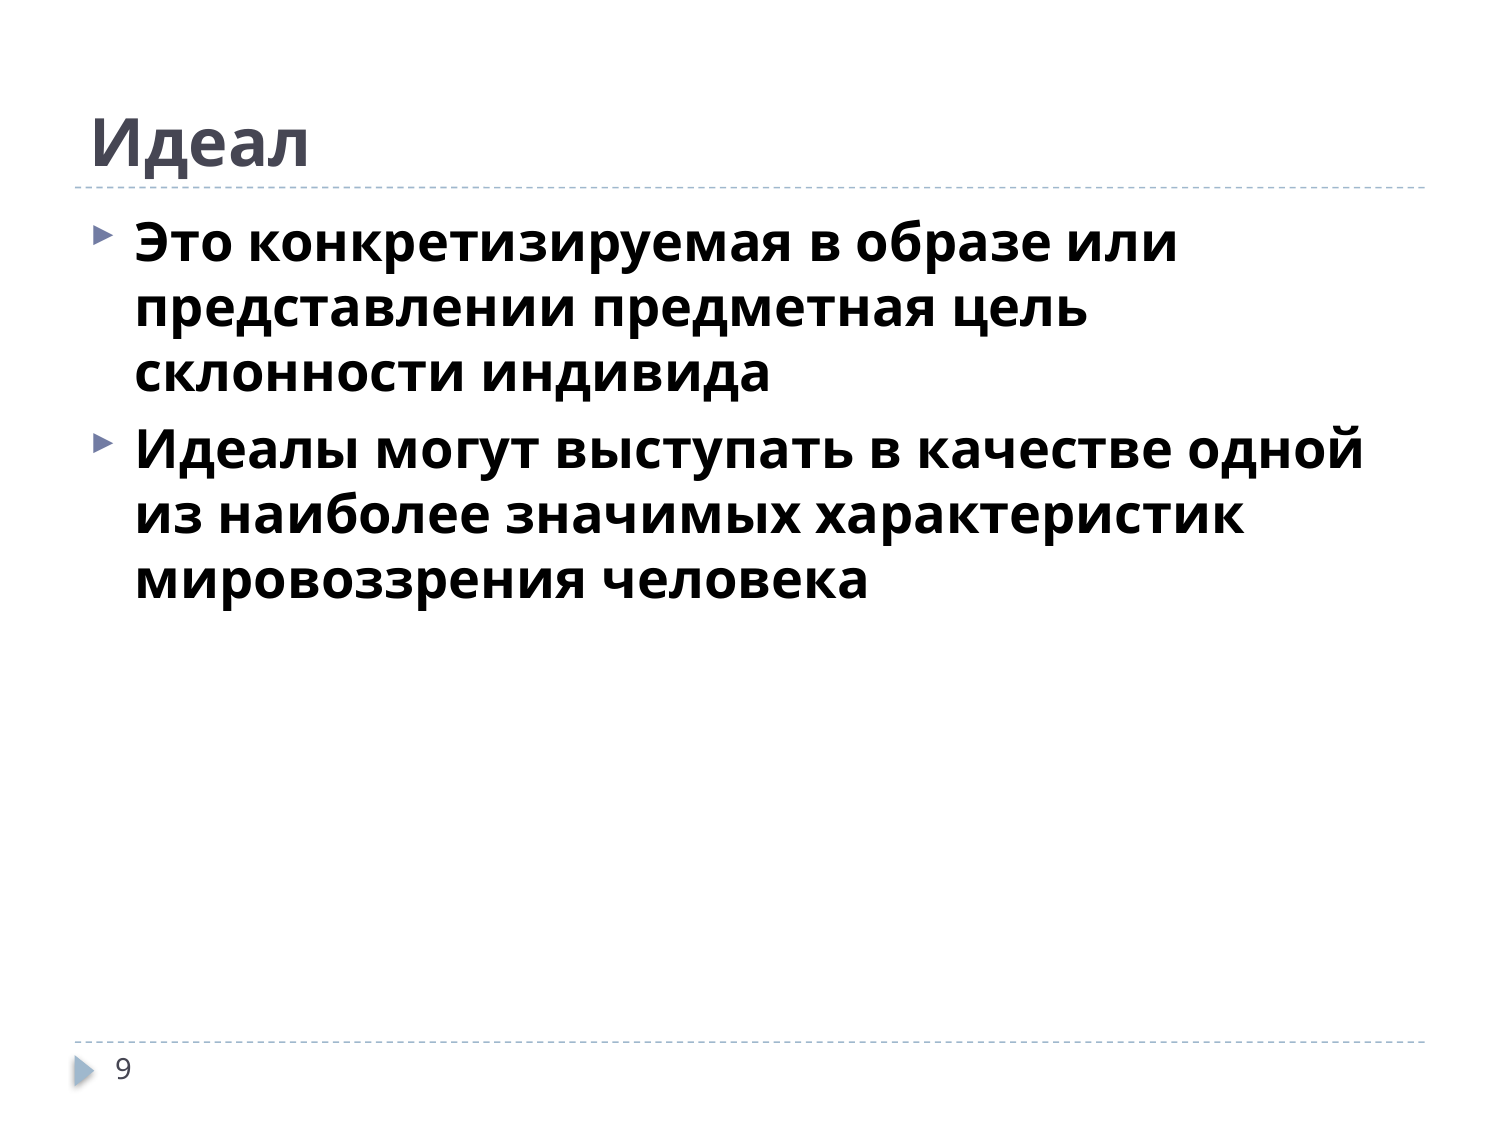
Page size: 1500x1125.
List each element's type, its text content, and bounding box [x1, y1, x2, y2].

list Это конкретизируемая в образе или представлении предметная цель склонности индивида Идеалы могут выступать в качестве одной из наиболее значимых характеристик мировоззрения человека [75, 200, 1425, 1010]
slide_number 9 [100, 1042, 426, 1103]
title Идеал [75, 24, 1425, 188]
